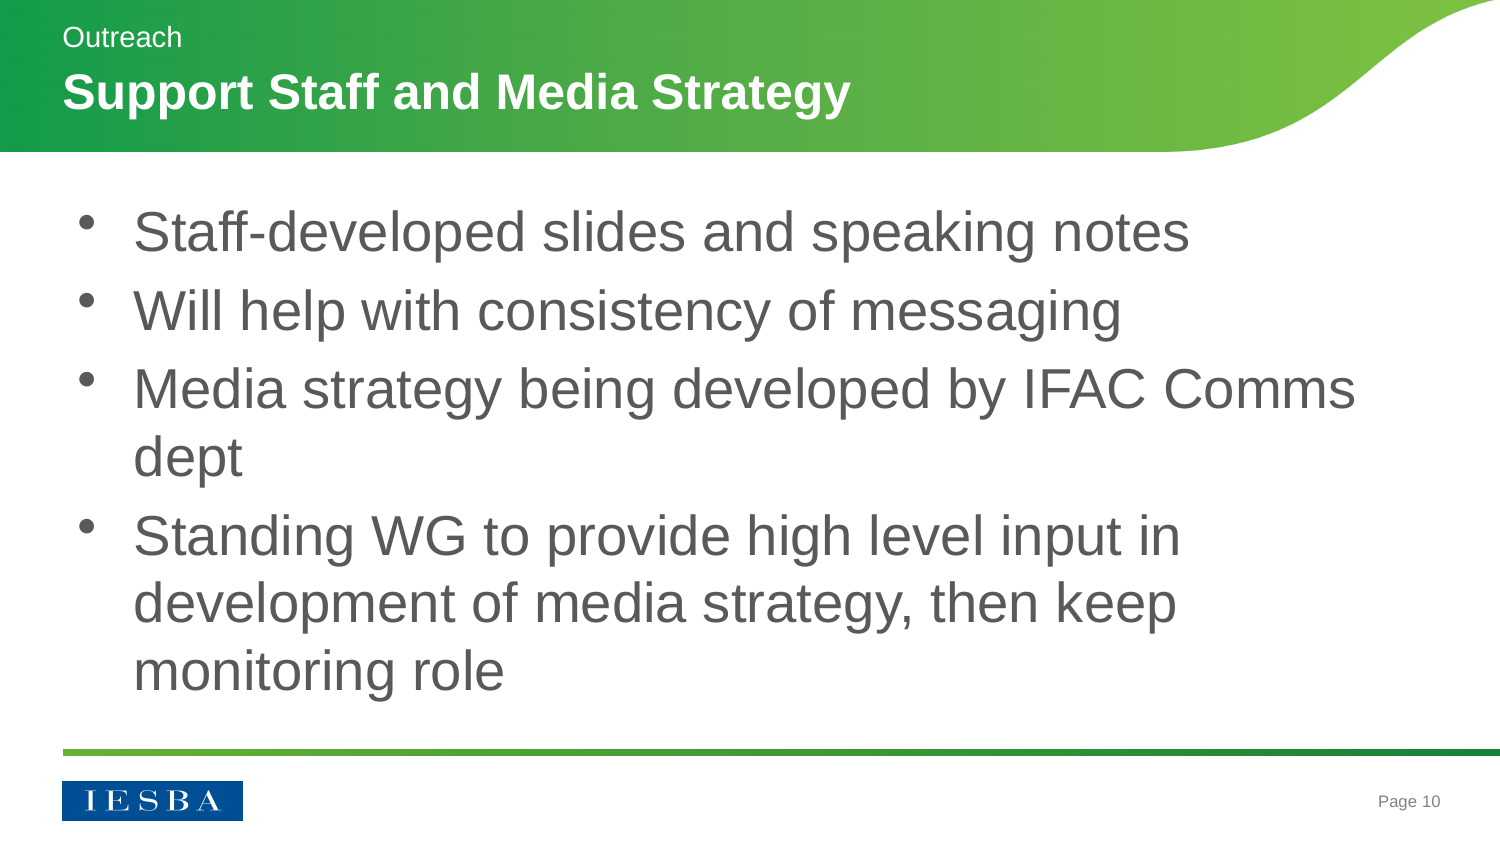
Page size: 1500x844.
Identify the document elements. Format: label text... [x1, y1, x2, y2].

subtitle Outreach [62, 18, 500, 47]
list Staff-developed slides and speaking notes Will help with consistency of messaging Media strategy being developed by IFAC Comms dept Standing WG to provide high level input in development of media strategy, then keep monitoring role [62, 187, 1450, 694]
picture [62, 781, 243, 821]
title Support Staff and Media Strategy [62, 56, 1300, 122]
picture [0, 0, 1497, 152]
